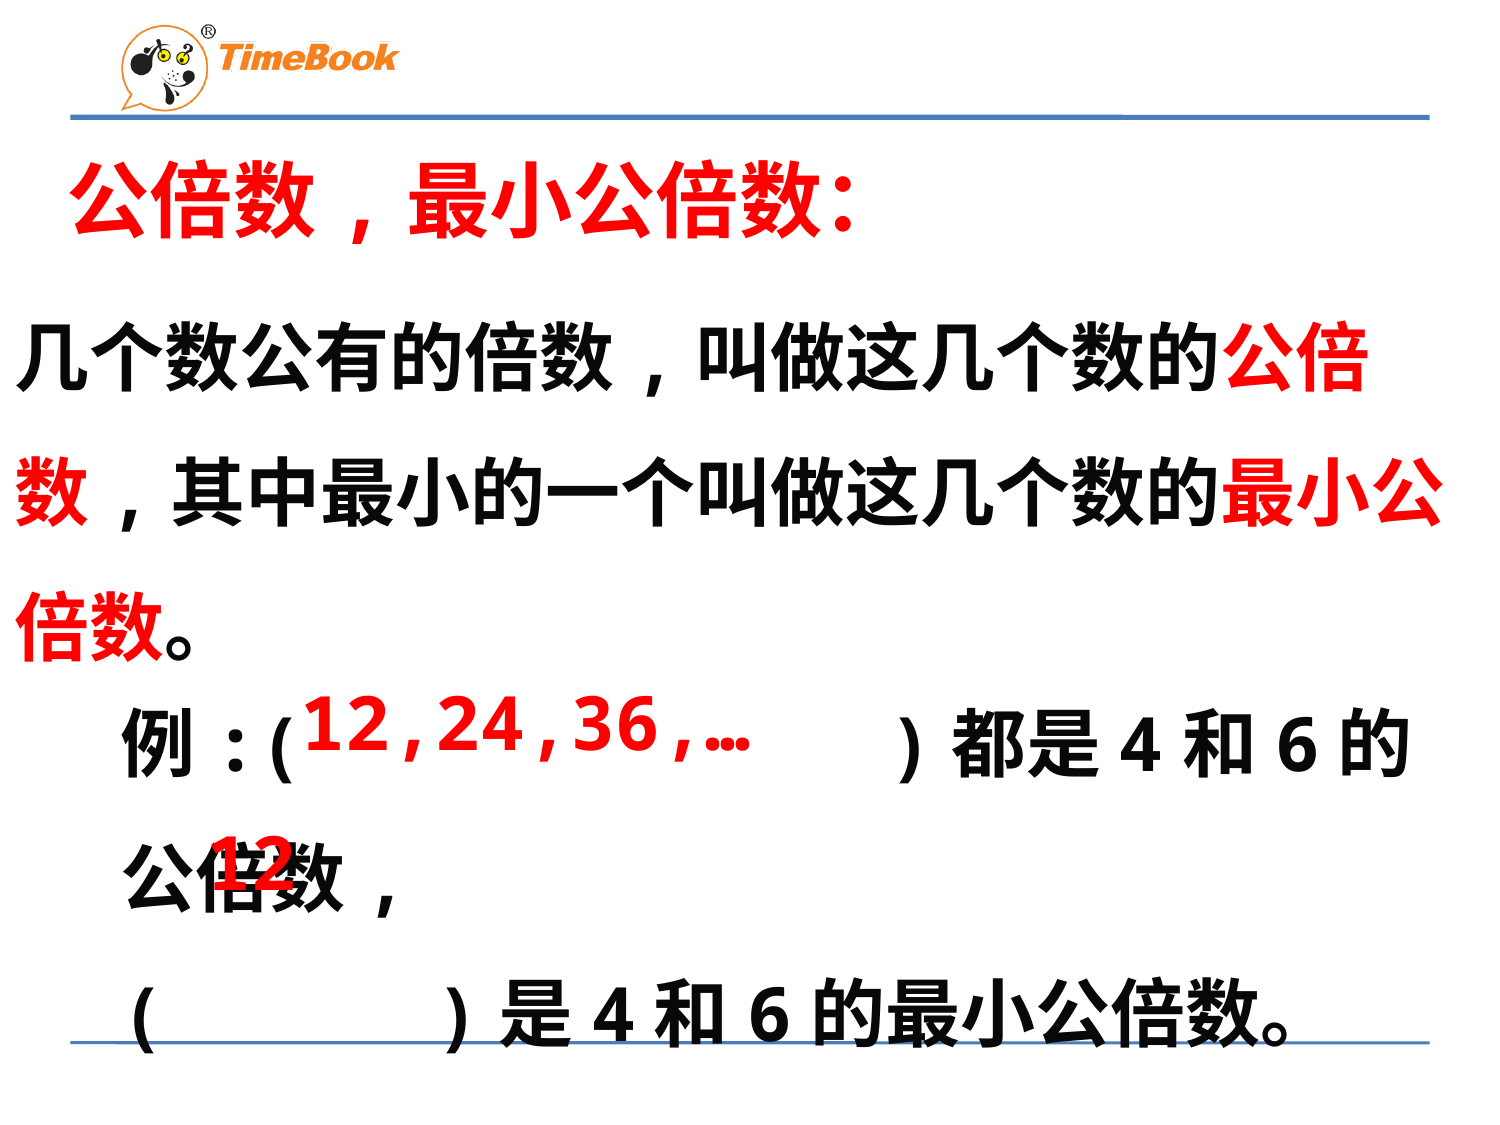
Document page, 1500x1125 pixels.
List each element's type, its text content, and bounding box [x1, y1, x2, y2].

text_box 12 [191, 808, 312, 914]
picture [118, 22, 408, 113]
text_box 12,24,36,… [285, 667, 765, 773]
text_box 几个数公有的倍数,叫做这几个数的公倍数,其中最小的一个叫做这几个数的最小公倍数。 [0, 257, 1500, 678]
text_box 公倍数,最小公倍数： [52, 140, 921, 256]
text_box 例:( )都是4和6的公倍数, ( )是4和6的最小公倍数。 [105, 644, 1441, 1065]
